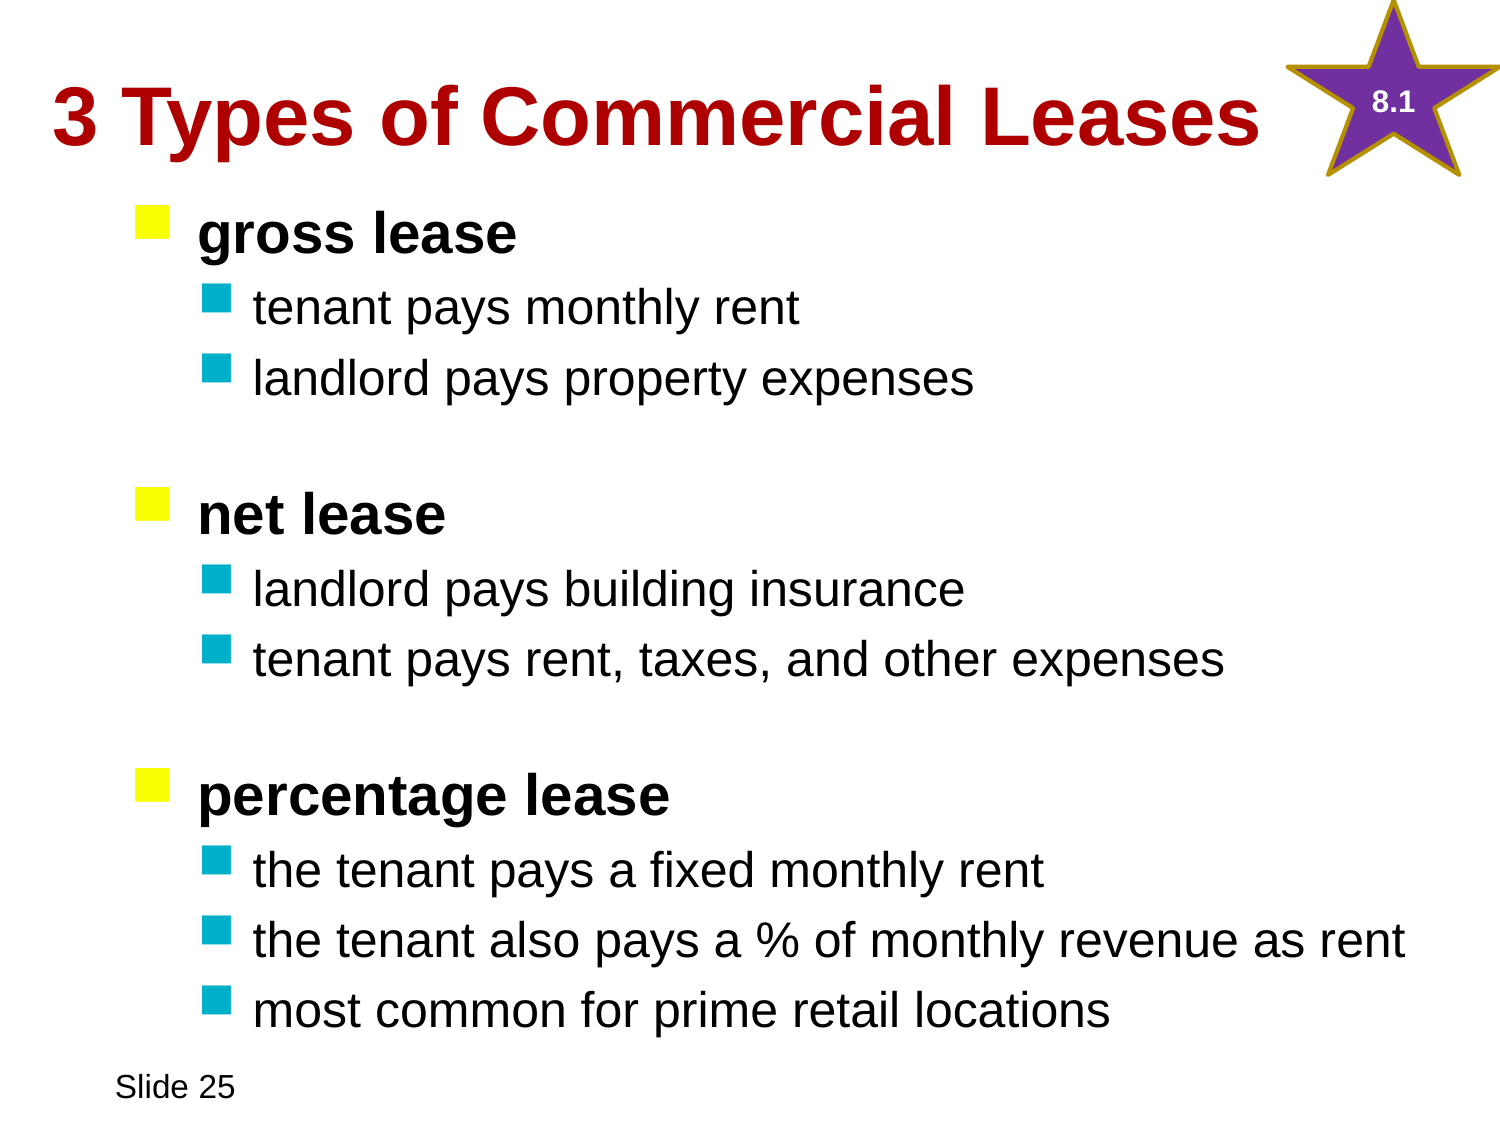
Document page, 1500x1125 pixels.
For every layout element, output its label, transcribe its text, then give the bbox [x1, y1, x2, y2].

list gross lease tenant pays monthly rent landlord pays property expenses net lease landlord pays building insurance tenant pays rent, taxes, and other expenses percentage lease the tenant pays a fixed monthly rent the tenant also pays a % of monthly revenue as rent most common for prime retail locations [49, 187, 1451, 888]
footer Chapter 8 [99, 1012, 413, 1037]
text_box 8.1 [1313, 0, 1500, 177]
title 3 Types of Commercial Leases [37, 24, 1313, 201]
slide_number Slide 25 [99, 1037, 413, 1113]
